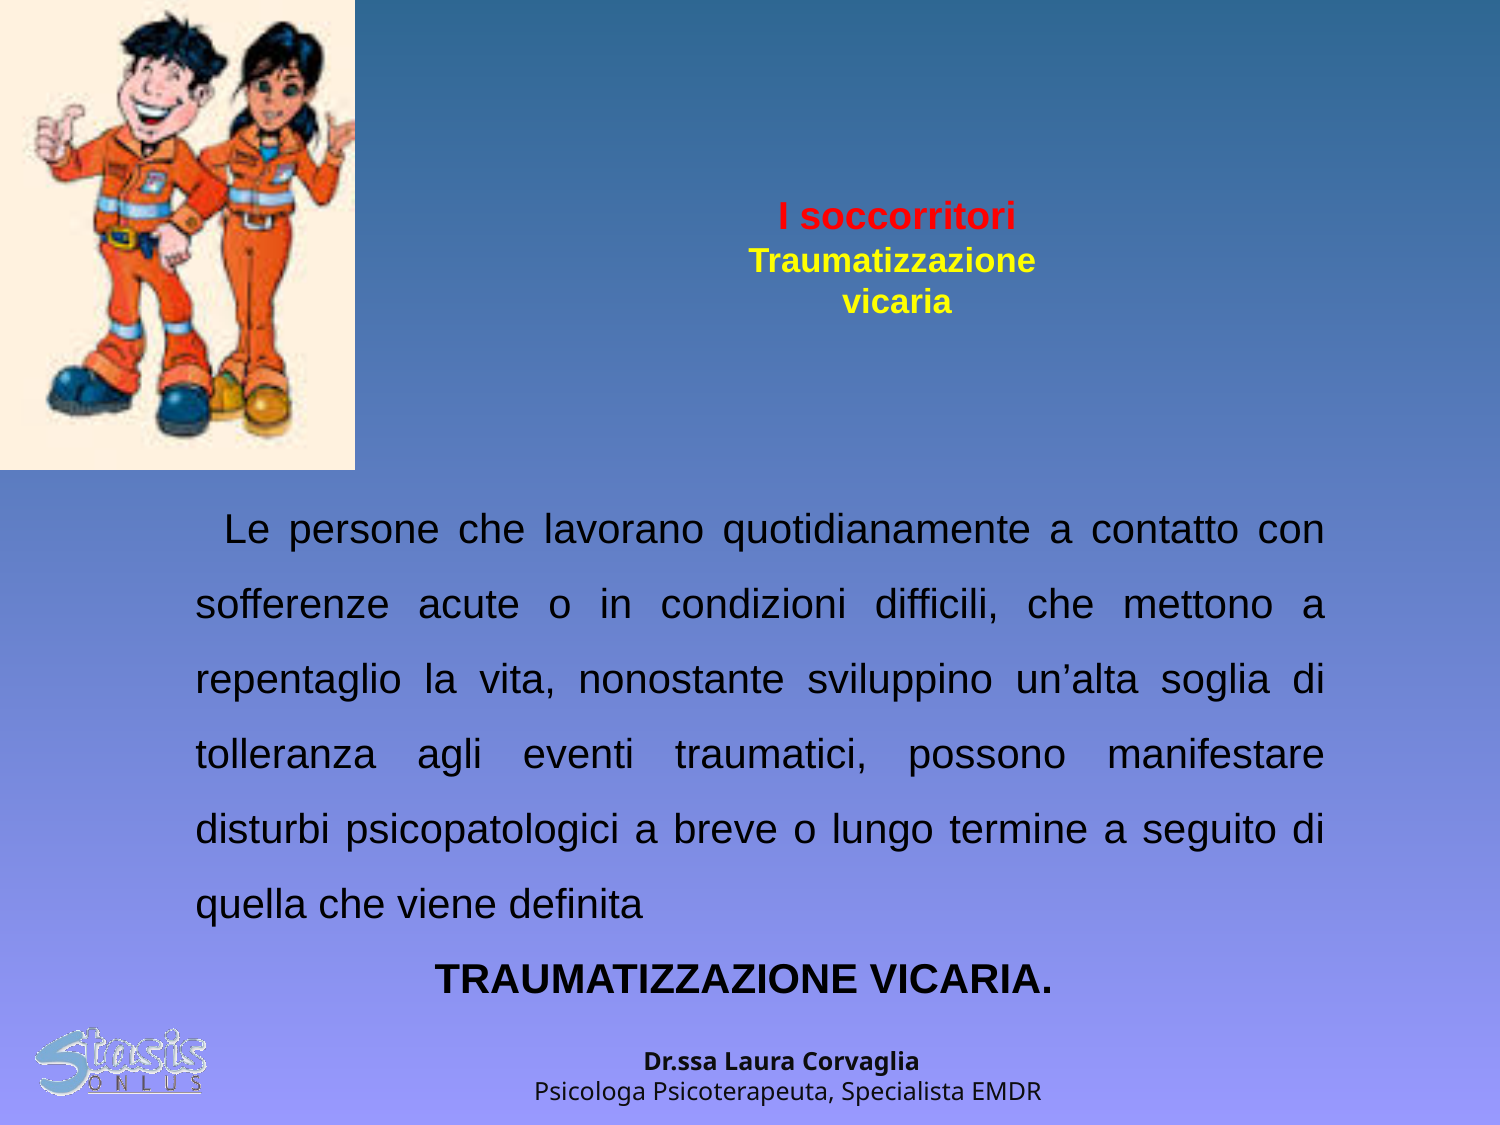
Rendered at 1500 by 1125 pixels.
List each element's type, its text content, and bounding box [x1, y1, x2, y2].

text_box Dr.ssa Laura Corvaglia Psicologa Psicoterapeuta, Specialista EMDR [396, 1022, 1167, 1125]
picture [24, 981, 227, 1125]
title I soccorritori Traumatizzazione vicaria [454, 141, 1341, 329]
picture [0, 0, 355, 470]
text_box Le persone che lavorano quotidianamente a contatto con sofferenze acute o in condizioni difficili, che mettono a repentaglio la vita, nonostante sviluppino un’alta soglia di tolleranza agli eventi traumatici, possono manifestare disturbi psicopatologici a breve o lungo termine a seguito di quella che viene definita TRAUMATIZZAZIONE VICARIA. [135, 469, 1341, 1010]
